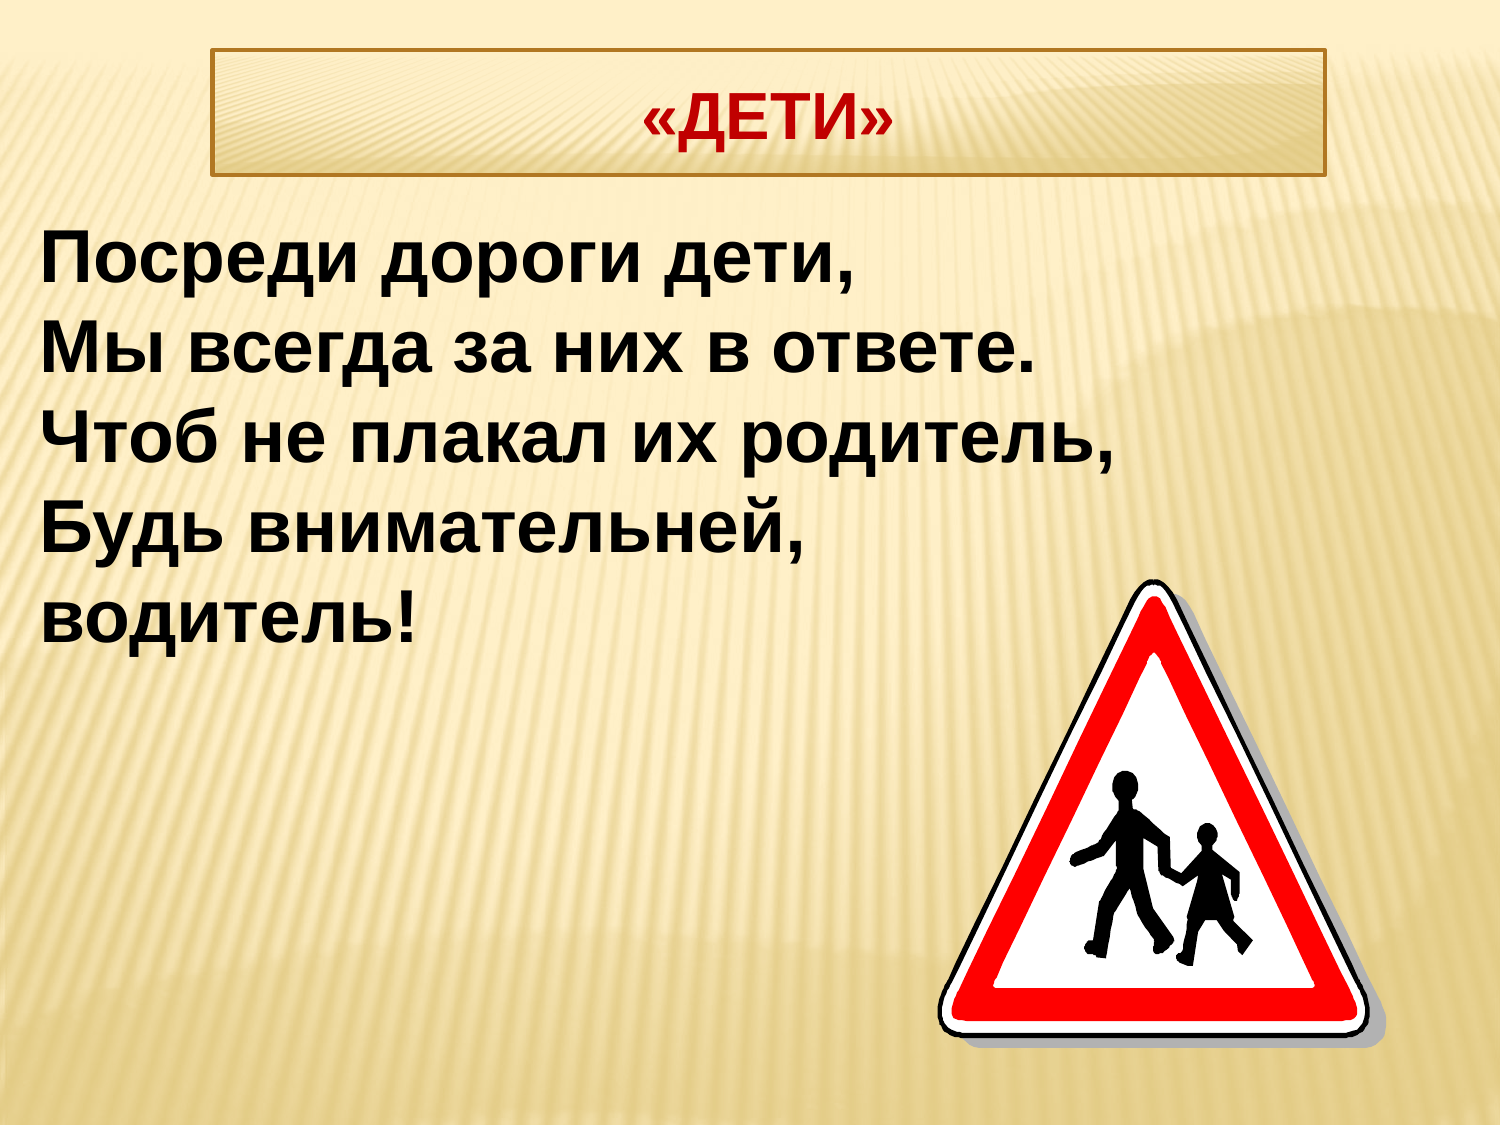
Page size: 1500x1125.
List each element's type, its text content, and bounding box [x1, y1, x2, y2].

text_box «ДЕТИ» [210, 48, 1327, 177]
text_box Посреди дороги дети, Мы всегда за них в ответе. Чтоб не плакал их родитель, Будь внимательней, водитель! [24, 199, 1288, 755]
picture [937, 574, 1387, 1048]
